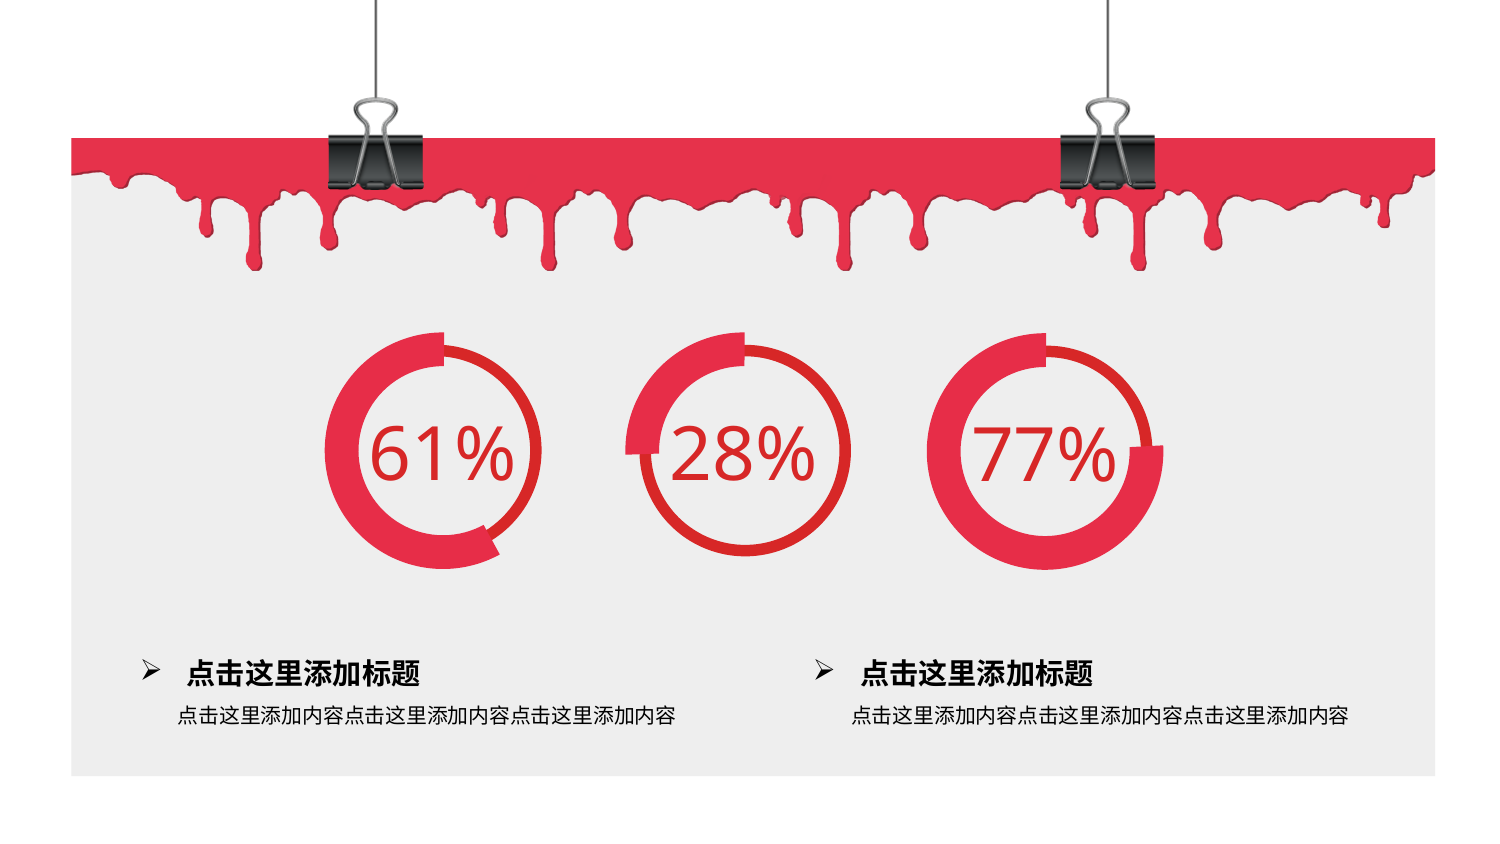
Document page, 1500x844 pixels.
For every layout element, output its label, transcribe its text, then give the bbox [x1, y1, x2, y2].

text_box 77% [959, 400, 1131, 503]
text_box [444, 345, 529, 399]
text_box [324, 332, 500, 569]
text_box 点击这里添加标题 点击这里添加内容点击这里添加内容点击这里添加内容 [805, 634, 1400, 732]
text_box [1047, 345, 1153, 446]
text_box [625, 332, 745, 455]
text_box [926, 333, 1164, 570]
text_box 28% [658, 399, 829, 502]
text_box 61% [357, 399, 529, 502]
text_box [639, 344, 851, 557]
text_box [529, 400, 542, 501]
picture [71, 0, 1436, 277]
text_box [69, 282, 1437, 778]
text_box [487, 502, 529, 540]
text_box 点击这里添加标题 点击这里添加内容点击这里添加内容点击这里添加内容 [132, 634, 727, 732]
